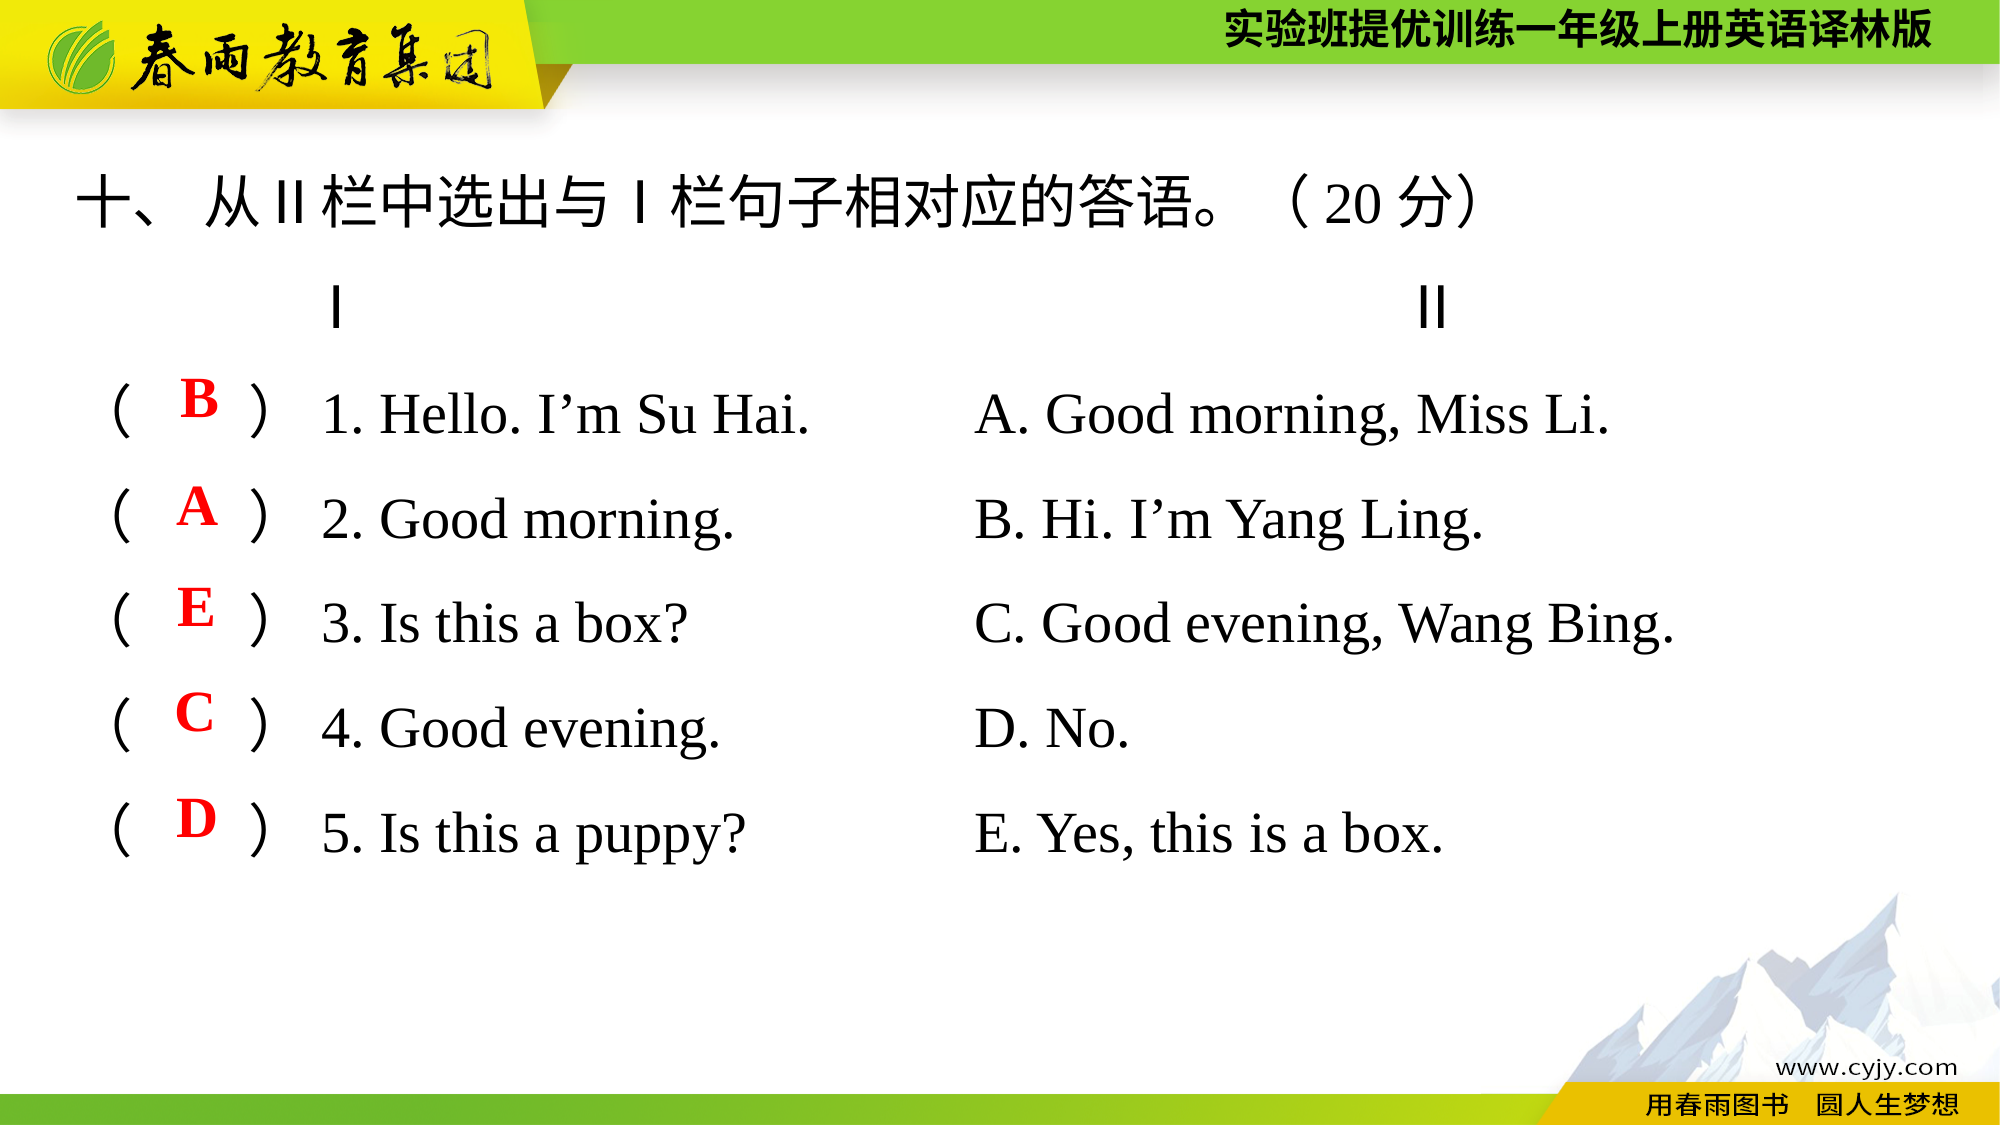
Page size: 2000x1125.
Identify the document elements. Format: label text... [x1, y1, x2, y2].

text_box E [163, 561, 232, 646]
text_box A [161, 459, 234, 544]
text_box D [161, 771, 234, 857]
text_box C [160, 665, 232, 751]
list 十、 从Ⅱ栏中选出与Ⅰ栏句子相对应的答语。（20分） Ⅰ Ⅱ （ ）1. Hello. I’m Su Hai. A. Good morning, Miss Li. （ ）2. Good morning. B. Hi. I’m Yang Ling. （ ）3. Is this a box? C. Good evening, Wang Bing. （ ）4. Good evening. D. No. （ ）5. Is this a puppy? E. Yes, this is a box. [59, 122, 1944, 880]
text_box B [165, 351, 235, 437]
picture [0, 0, 2000, 1125]
